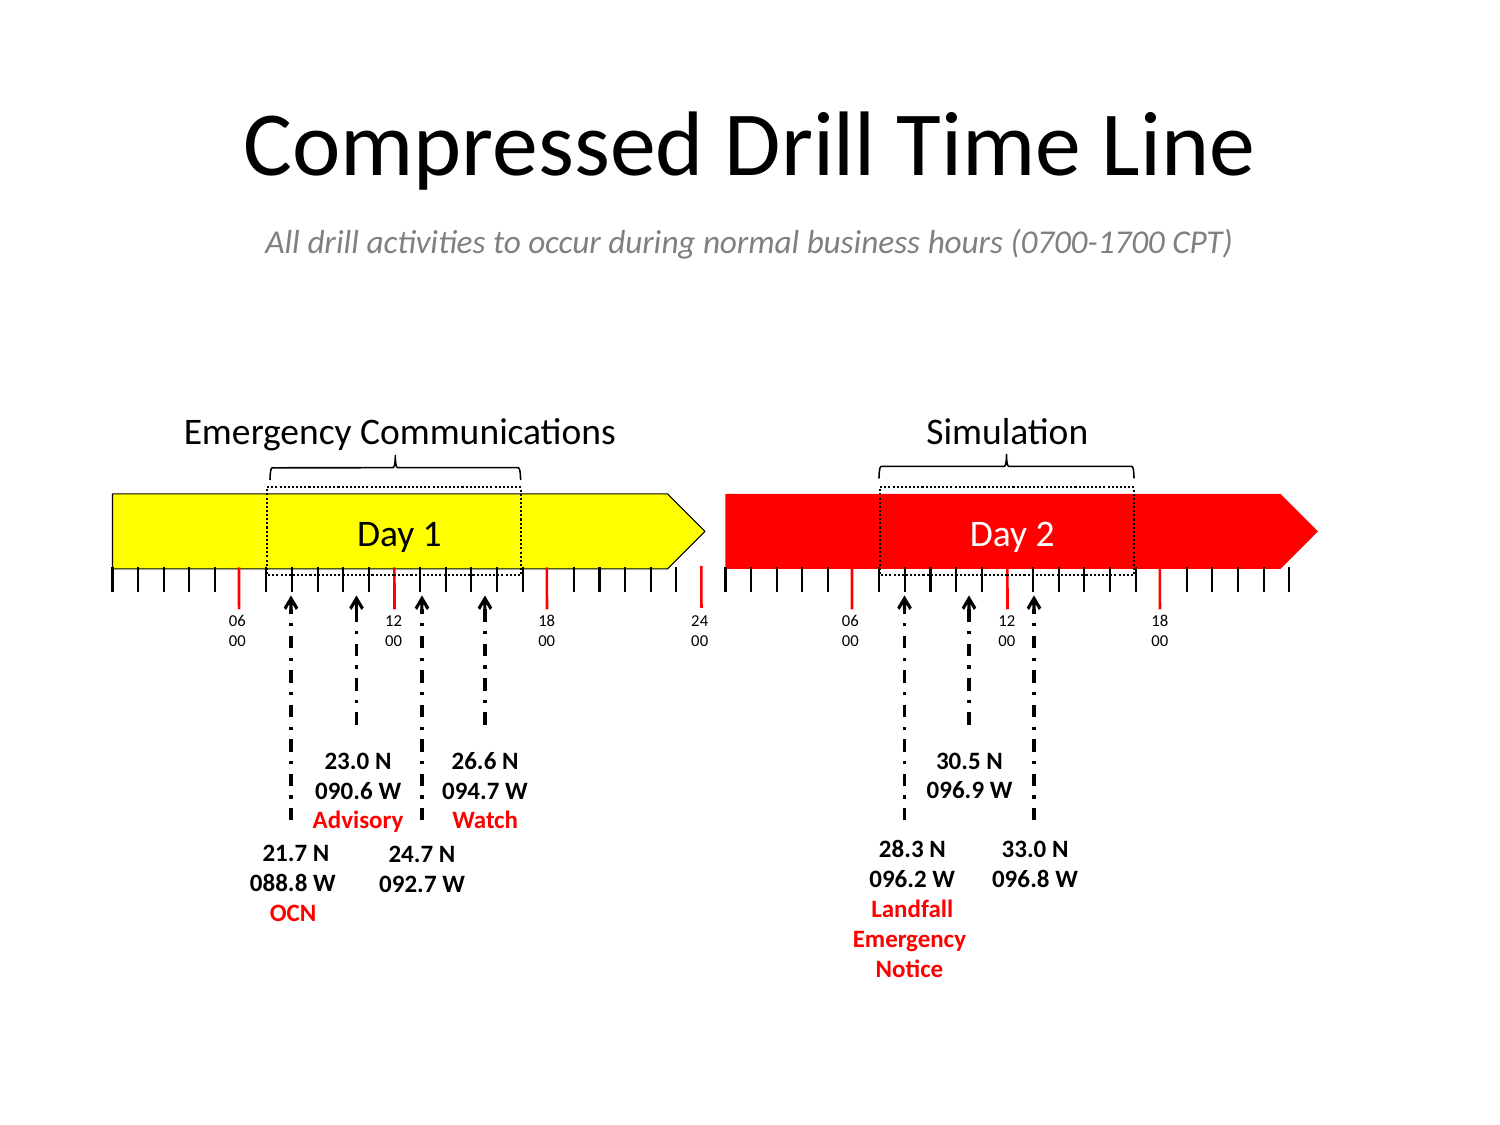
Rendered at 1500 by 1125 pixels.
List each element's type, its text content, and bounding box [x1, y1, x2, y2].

text_box 23.0 N 090.6 W Advisory [293, 736, 420, 842]
text_box 12 00 [370, 602, 417, 658]
text_box 18 00 [523, 602, 574, 658]
text_box [265, 485, 523, 577]
text_box All drill activities to occur during normal business hours (0700-1700 CPT) [224, 212, 1275, 268]
text_box 24 00 [676, 602, 727, 658]
text_box Day 1 [522, 491, 708, 571]
text_box Emergency Communications [112, 399, 688, 460]
text_box Day 2 [723, 491, 879, 571]
text_box 24.7 N 092.7 W [358, 842, 487, 905]
text_box Day 1 [110, 491, 266, 571]
text_box 28.3 N 096.2 W Landfall Emergency Notice [837, 825, 988, 990]
text_box [269, 460, 522, 481]
text_box 33.0 N 096.8 W [970, 825, 1100, 901]
text_box 30.5 N 096.9 W [908, 736, 1029, 812]
title Compressed Drill Time Line [75, 45, 1425, 233]
text_box [878, 485, 1136, 577]
text_box 06 00 [827, 602, 877, 658]
text_box Simulation [720, 399, 1295, 460]
text_box [878, 453, 1135, 479]
text_box 21.7 N 088.8 W OCN [228, 829, 358, 934]
text_box 12 00 [983, 602, 1029, 658]
text_box Day 2 [1135, 491, 1321, 571]
text_box 26.6 N 094.7 W Watch [420, 736, 550, 842]
text_box 06 00 [214, 602, 264, 658]
text_box 18 00 [1136, 602, 1187, 658]
